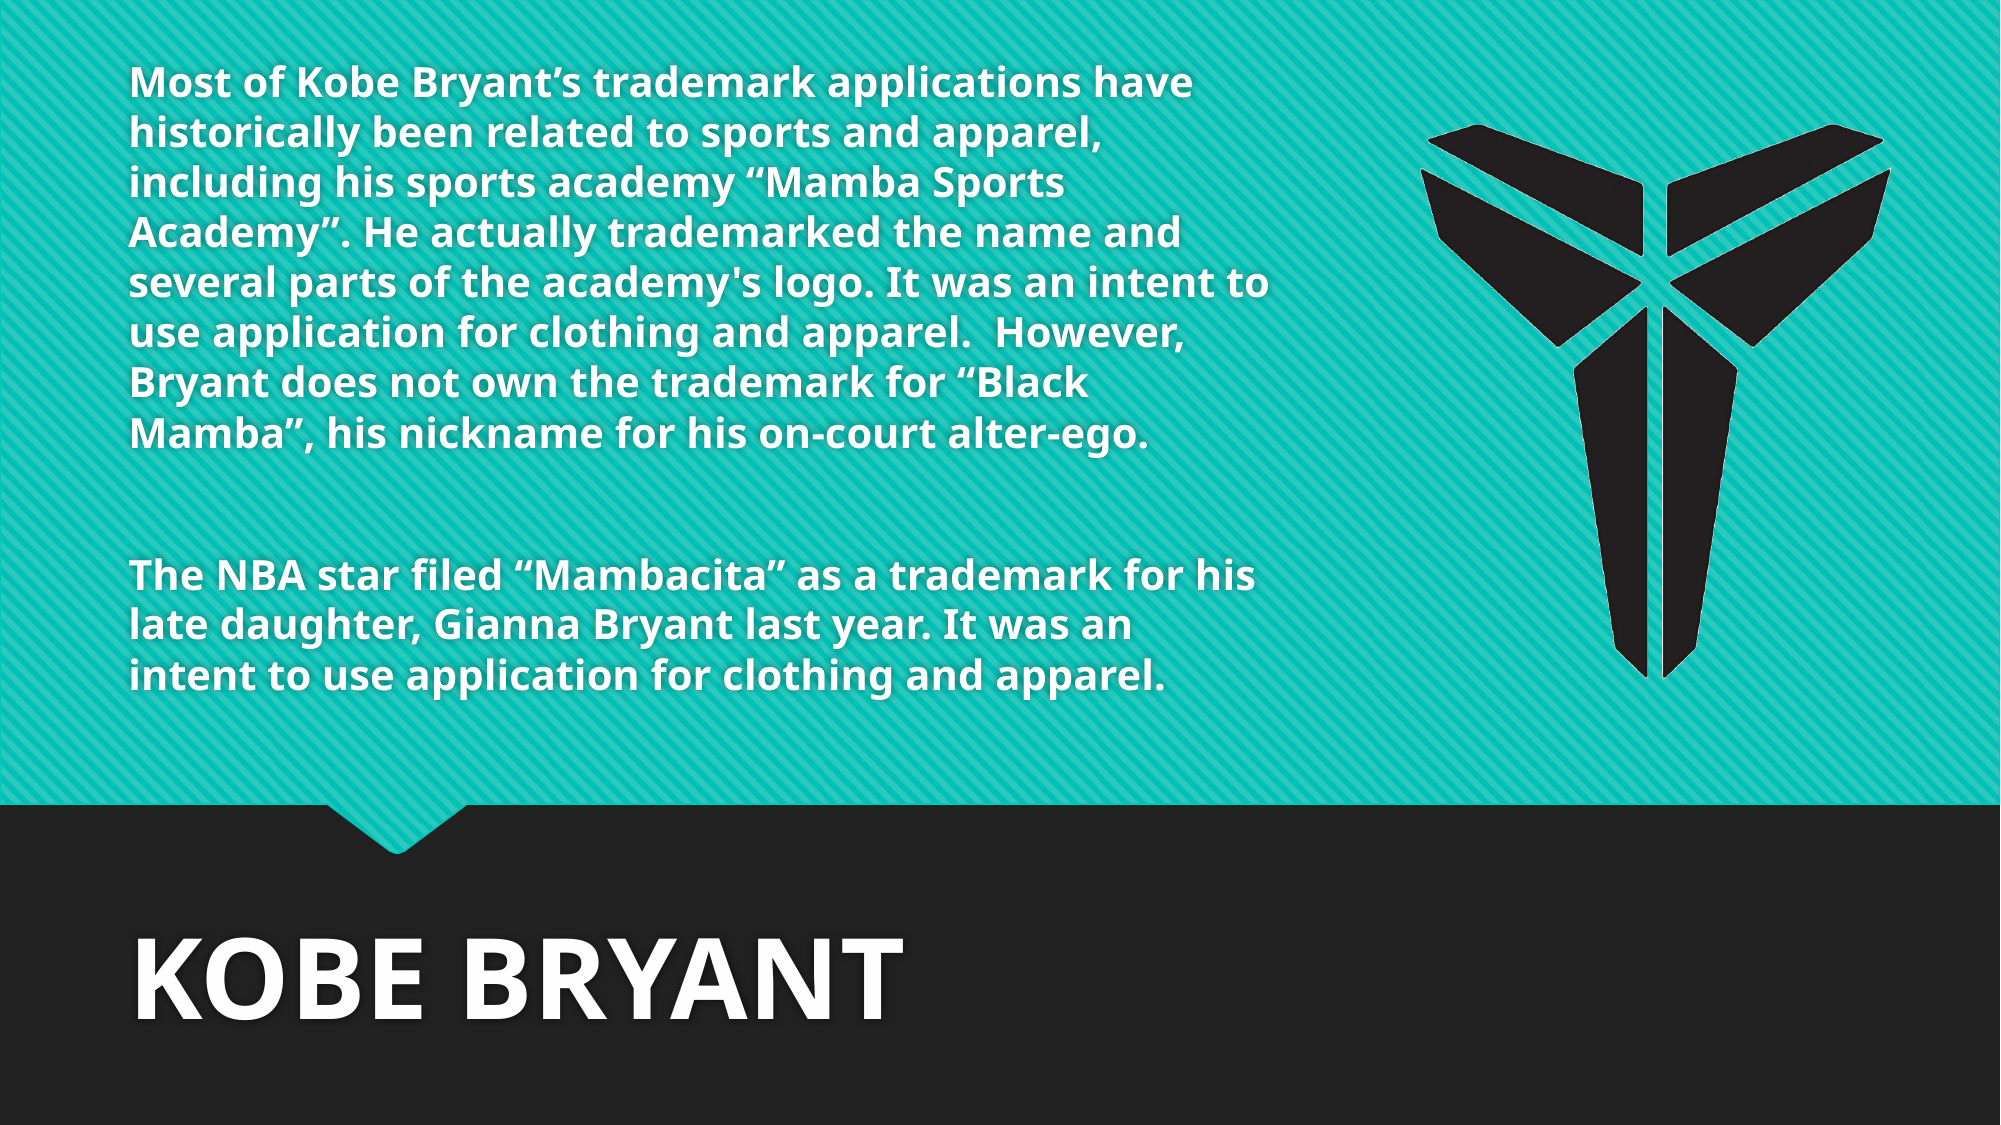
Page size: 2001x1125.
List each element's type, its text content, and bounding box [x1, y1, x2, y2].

title KOBE BRYANT [113, 881, 1848, 1050]
picture [1390, 100, 1921, 749]
subtitle Most of Kobe Bryant’s trademark applications have historically been related to sports and apparel, including his sports academy “Mamba Sports Academy”. He actually trademarked the name and several parts of the academy's logo. It was an intent to use application for clothing and apparel. However, Bryant does not own the trademark for “Black Mamba”, his nickname for his on-court alter-ego. The NBA star filed “Mambacita” as a trademark for his late daughter, Gianna Bryant last year. It was an intent to use application for clothing and apparel. [113, 48, 1288, 760]
